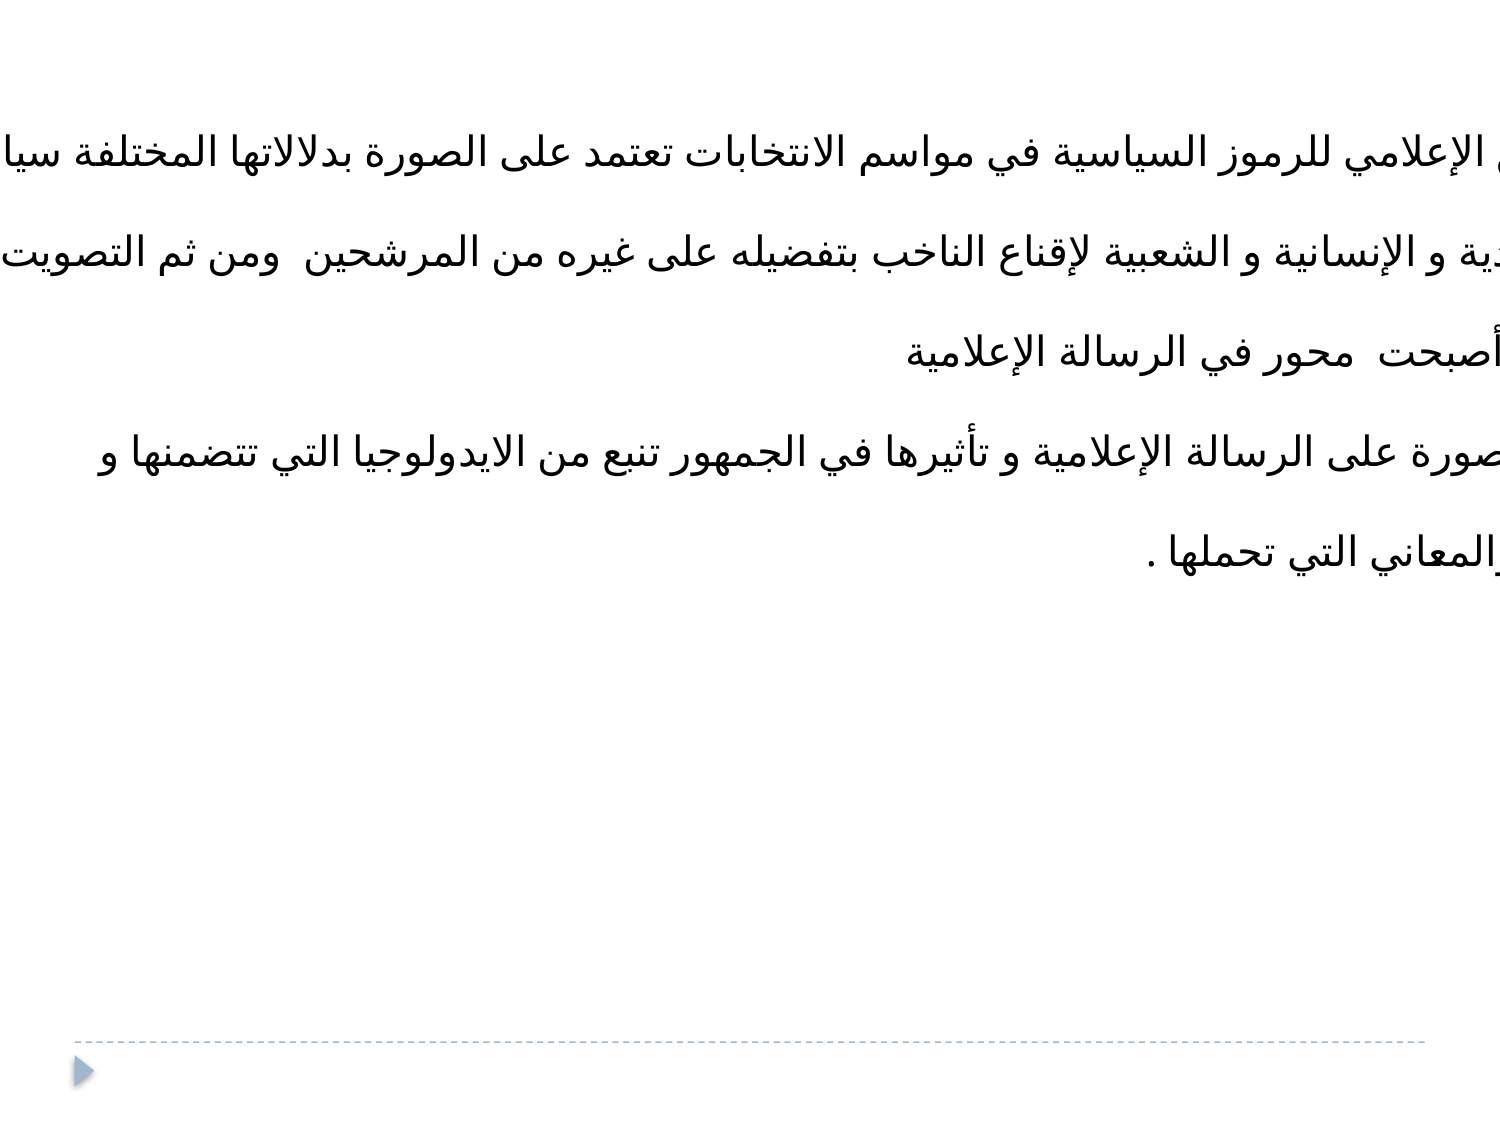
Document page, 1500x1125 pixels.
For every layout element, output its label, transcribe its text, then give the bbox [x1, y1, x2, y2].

text_box التسويق الإعلامي للرموز السياسية في مواسم الانتخابات تعتمد على الصورة بدلالاتها المختلفة سياسية , و الاقتصادية و الإنسانية و الشعبية لإقناع الناخب بتفضيله على غيره من المرشحين ومن ثم التصويت له . الصورة أصبحت محور في الرسالة الإعلامية هيمنة الصورة على الرسالة الإعلامية و تأثيرها في الجمهور تنبع من الايدولوجيا التي تتضمنها و الأفكار والمعاني التي تحملها . [0, 117, 1500, 633]
